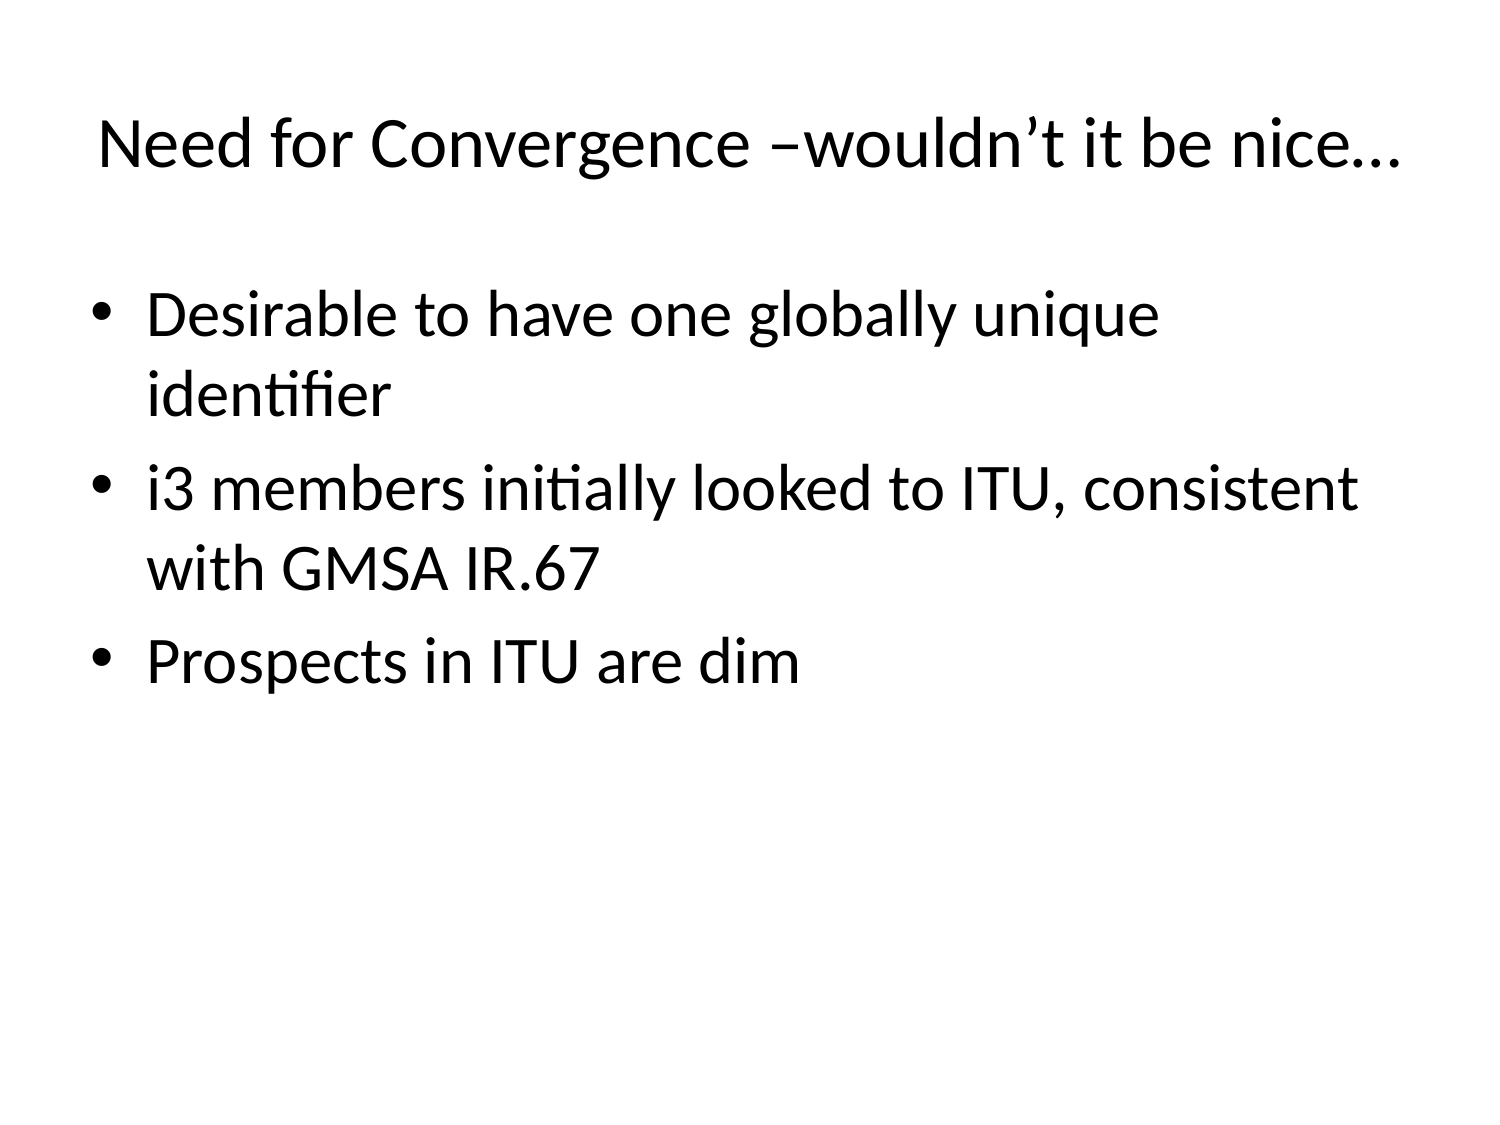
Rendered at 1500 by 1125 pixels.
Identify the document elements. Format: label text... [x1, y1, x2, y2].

title Need for Convergence –wouldn’t it be nice… [75, 45, 1425, 233]
list Desirable to have one globally unique identifier i3 members initially looked to ITU, consistent with GMSA IR.67 Prospects in ITU are dim [75, 262, 1425, 1005]
